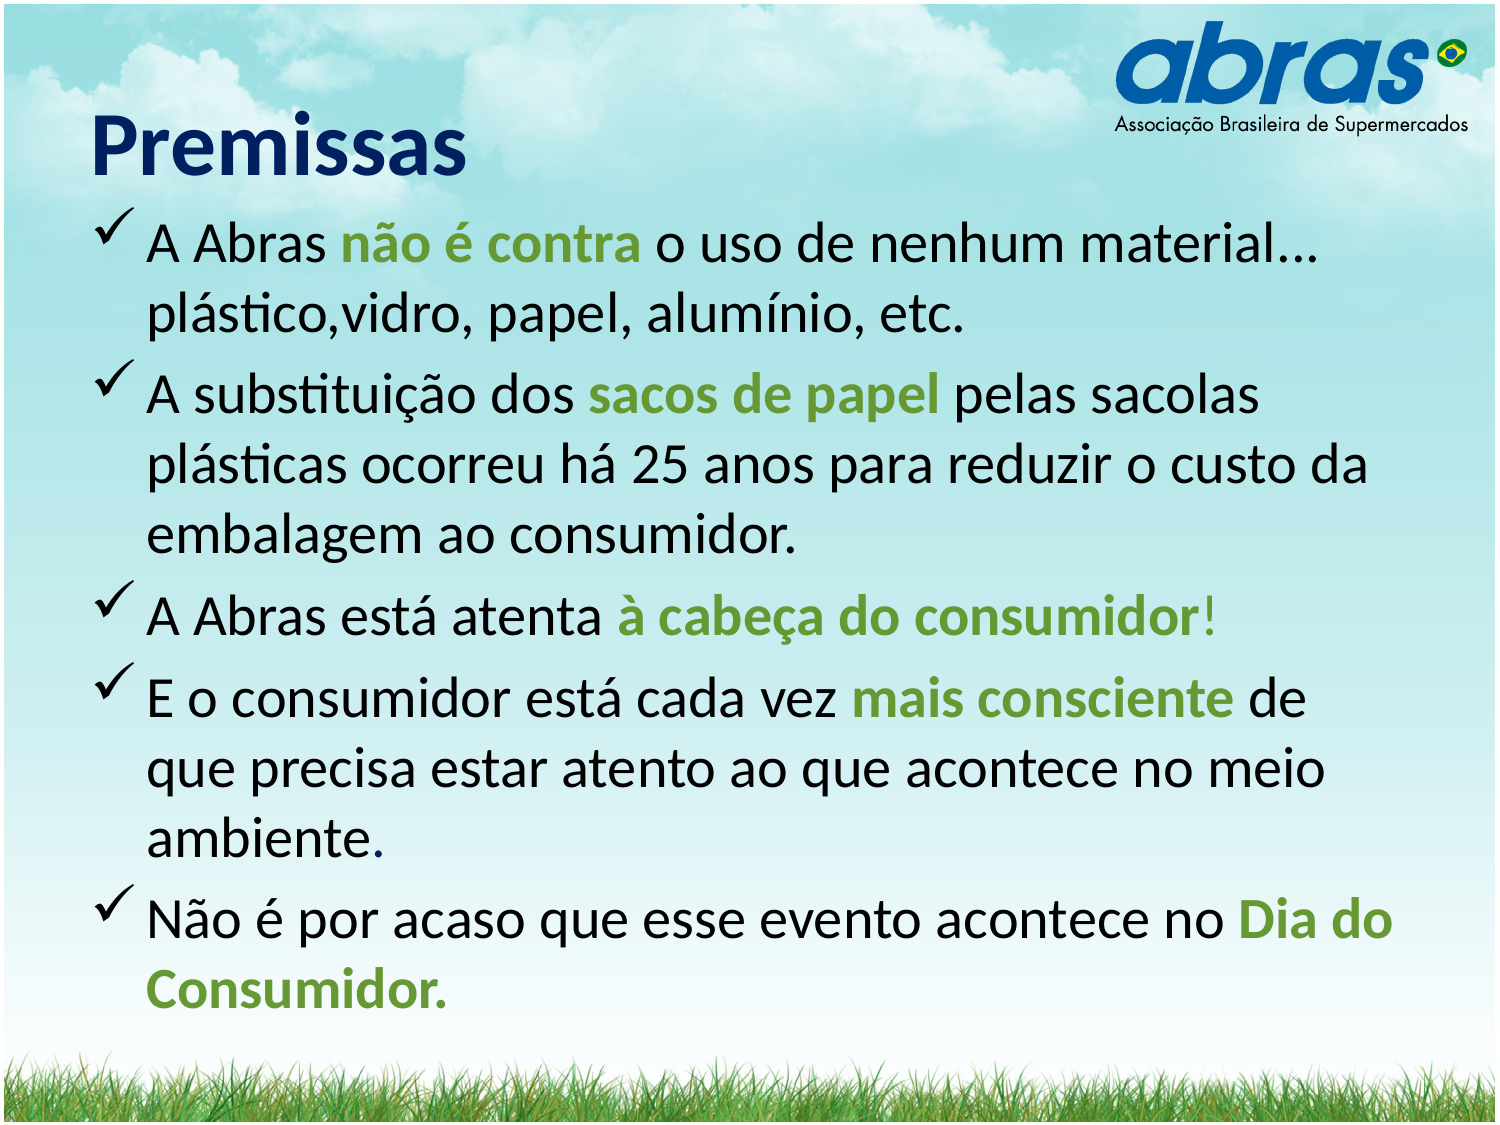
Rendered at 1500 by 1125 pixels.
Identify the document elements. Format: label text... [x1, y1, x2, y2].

picture [0, 0, 1500, 1125]
list A Abras não é contra o uso de nenhum material... plástico,vidro, papel, alumínio, etc. A substituição dos sacos de papel pelas sacolas plásticas ocorreu há 25 anos para reduzir o custo da embalagem ao consumidor. A Abras está atenta à cabeça do consumidor! E o consumidor está cada vez mais consciente de que precisa estar atento ao que acontece no meio ambiente. Não é por acaso que esse evento acontece no Dia do Consumidor. [74, 196, 1426, 1048]
title Premissas [74, 44, 1426, 196]
